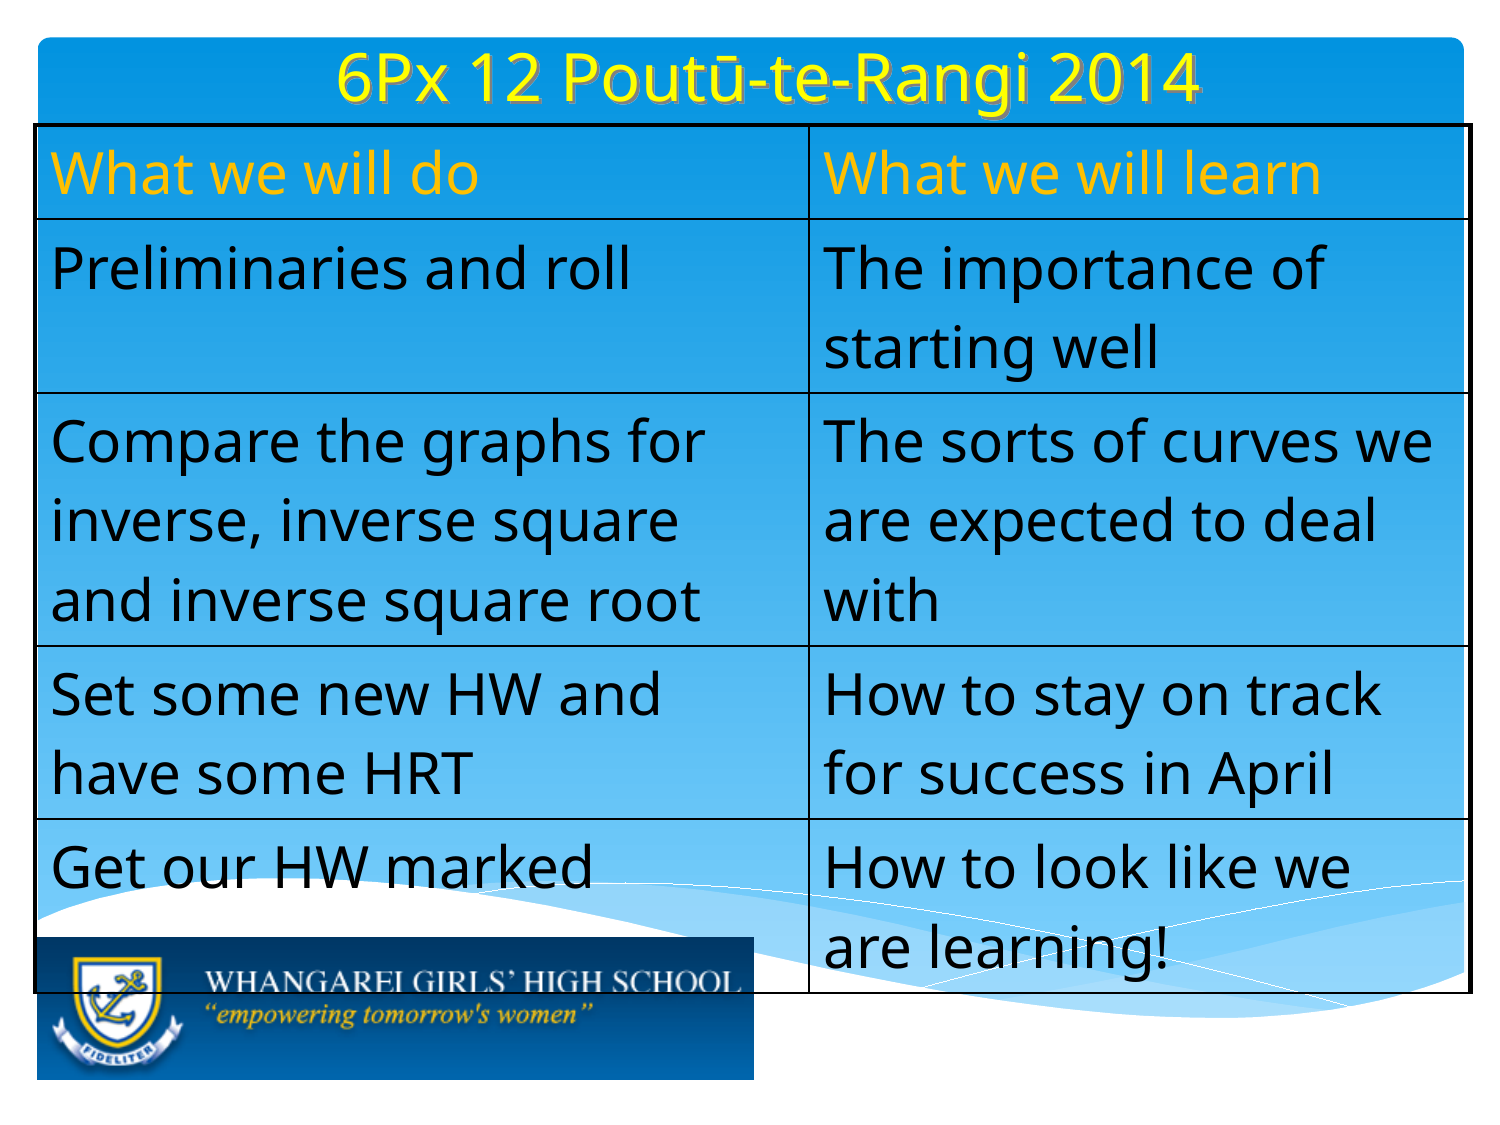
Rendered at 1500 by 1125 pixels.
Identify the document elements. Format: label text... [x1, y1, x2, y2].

text_box 6Px 12 Poutū-te-Rangi 2014 [162, 24, 1375, 123]
table_cell Get our HW marked [37, 820, 808, 992]
picture [37, 937, 754, 1080]
table_cell Preliminaries and roll [37, 220, 808, 392]
table_header What we will learn [810, 127, 1468, 218]
table_cell How to stay on track for success in April [810, 647, 1468, 818]
table_cell How to look like we are learning! [810, 820, 1468, 992]
table_cell The importance of starting well [810, 220, 1468, 392]
table_header What we will do [37, 127, 808, 218]
table_cell Compare the graphs for inverse, inverse square and inverse square root [37, 394, 808, 645]
table_cell The sorts of curves we are expected to deal with [810, 394, 1468, 645]
table_cell Set some new HW and have some HRT [37, 647, 808, 818]
